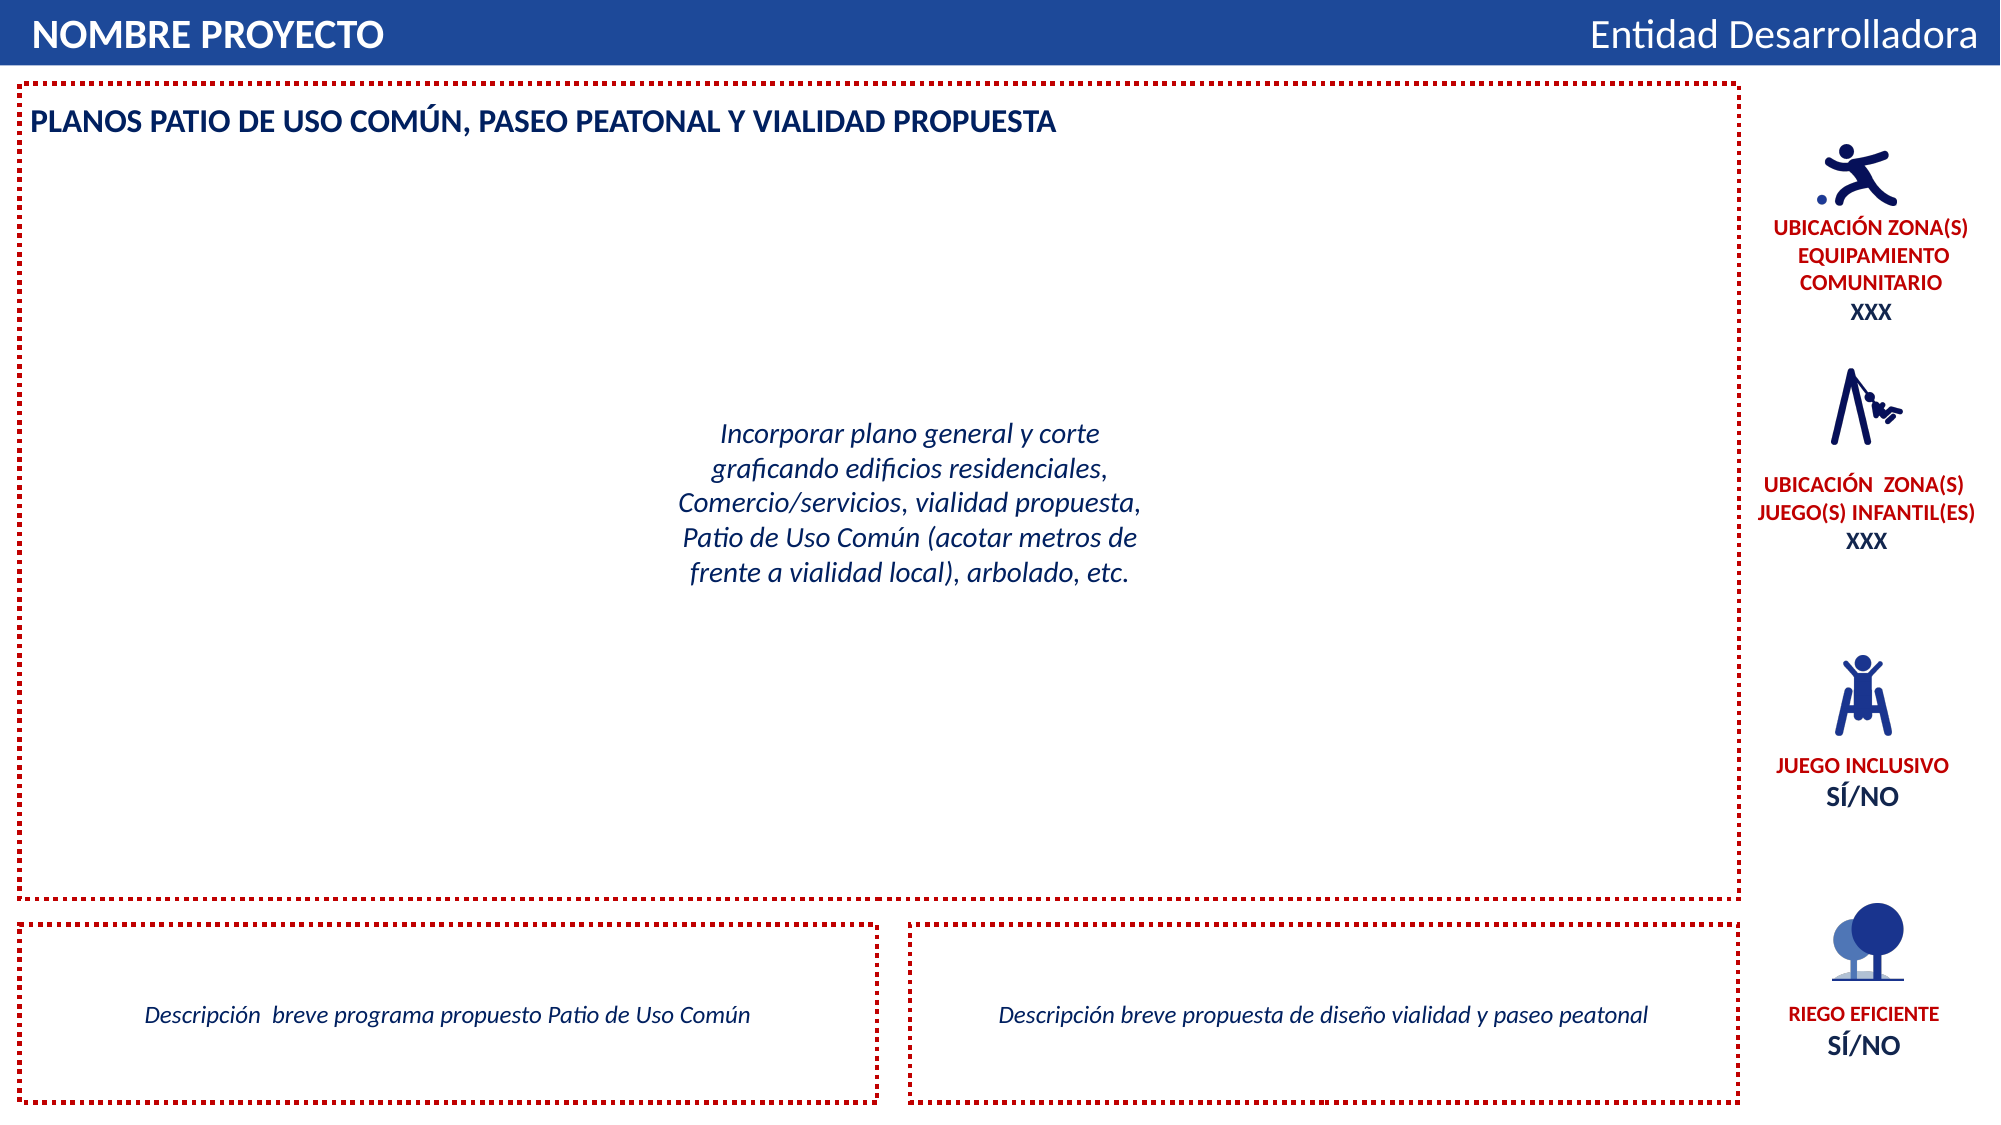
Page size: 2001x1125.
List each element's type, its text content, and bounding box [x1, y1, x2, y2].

picture [1816, 144, 1897, 206]
text_box Descripción breve programa propuesto Patio de Uso Común [19, 924, 878, 1103]
text_box RIEGO EFICIENTE SÍ/NO [1738, 992, 1991, 1069]
text_box UBICACIÓN ZONA(S) EQUIPAMIENTO COMUNITARIO XXX [1739, 205, 2000, 333]
text_box JUEGO INCLUSIVO SÍ/NO [1739, 742, 1990, 821]
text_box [0, 0, 2000, 66]
text_box [19, 83, 1739, 900]
picture [1831, 903, 1904, 981]
text_box UBICACIÓN ZONA(S) JUEGO(S) INFANTIL(ES) XXX [1723, 462, 2000, 563]
picture [1835, 655, 1892, 736]
text_box PLANOS PATIO DE USO COMÚN, PASEO PEATONAL Y VIALIDAD PROPUESTA [15, 92, 1324, 147]
picture [1831, 368, 1903, 445]
text_box Descripción breve propuesta de diseño vialidad y paseo peatonal [910, 924, 1738, 1103]
